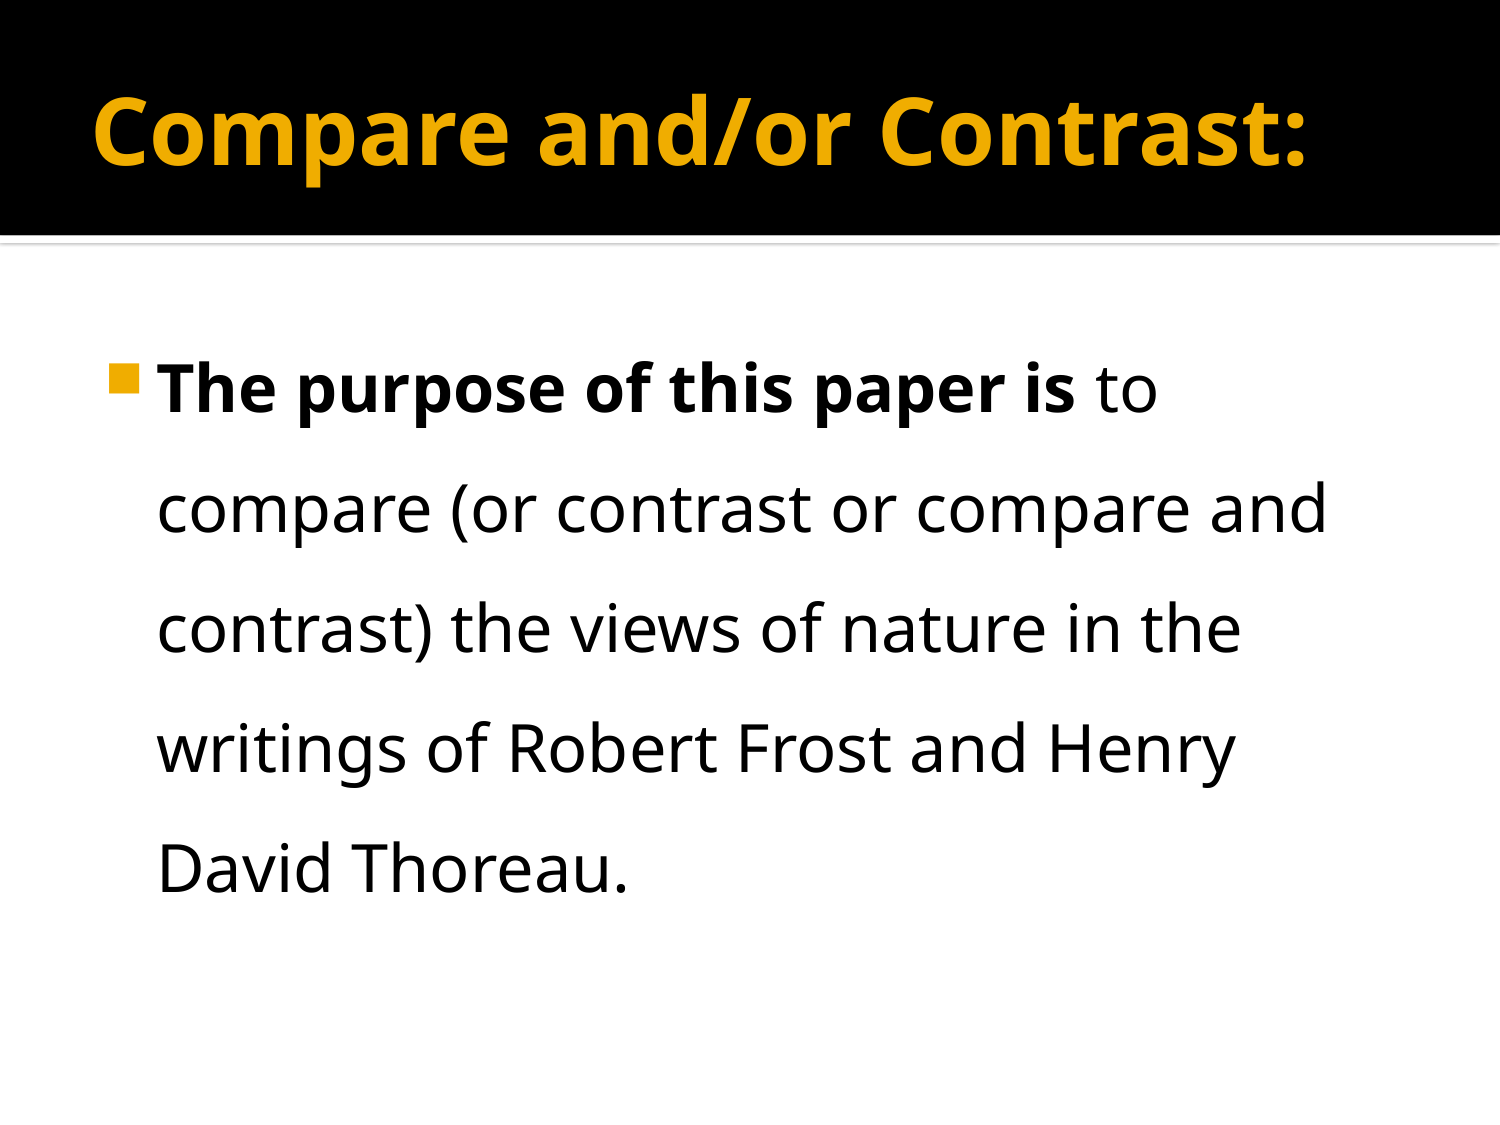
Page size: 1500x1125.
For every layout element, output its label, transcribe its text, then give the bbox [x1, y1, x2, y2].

list The purpose of this paper is to compare (or contrast or compare and contrast) the views of nature in the writings of Robert Frost and Henry David Thoreau. [75, 291, 1425, 1050]
title Compare and/or Contrast: [75, 25, 1425, 231]
